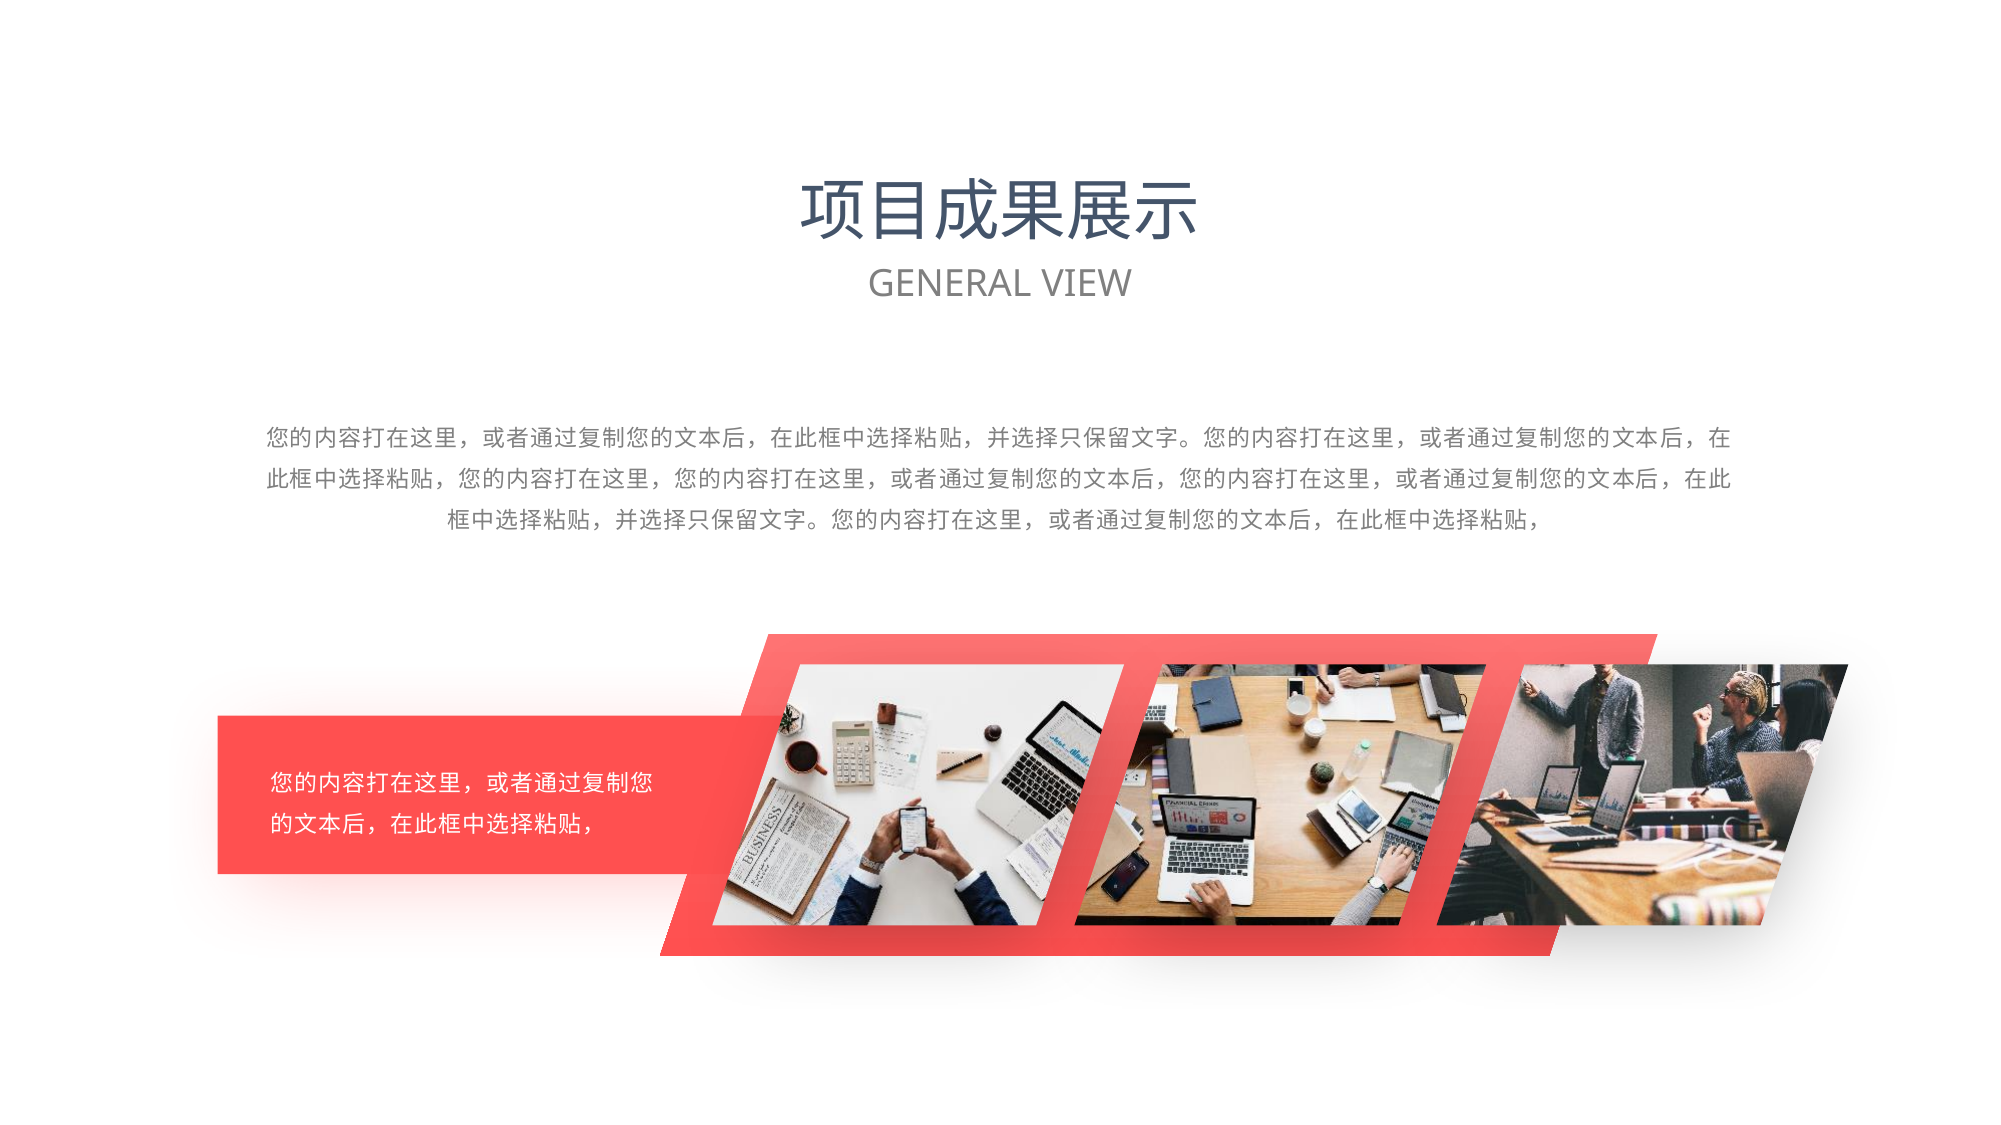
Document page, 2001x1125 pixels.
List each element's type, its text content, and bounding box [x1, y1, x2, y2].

text_box 您的内容打在这里，或者通过复制您的文本后，在此框中选择粘贴，并选择只保留文字。您的内容打在这里，或者通过复制您的文本后，在此框中选择粘贴，您的内容打在这里，您的内容打在这里，或者通过复制您的文本后，您的内容打在这里，或者通过复制您的文本后，在此框中选择粘贴，并选择只保留文字。您的内容打在这里，或者通过复制您的文本后，在此框中选择粘贴， [247, 402, 1753, 541]
text_box [1058, 947, 1104, 957]
text_box [757, 632, 1660, 664]
text_box [216, 715, 712, 875]
text_box 您的内容打在这里，或者通过复制您的文本后，在此框中选择粘贴， [255, 747, 687, 845]
picture [712, 664, 1849, 926]
text_box [658, 875, 747, 957]
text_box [760, 160, 1240, 312]
text_box [1420, 947, 1466, 957]
